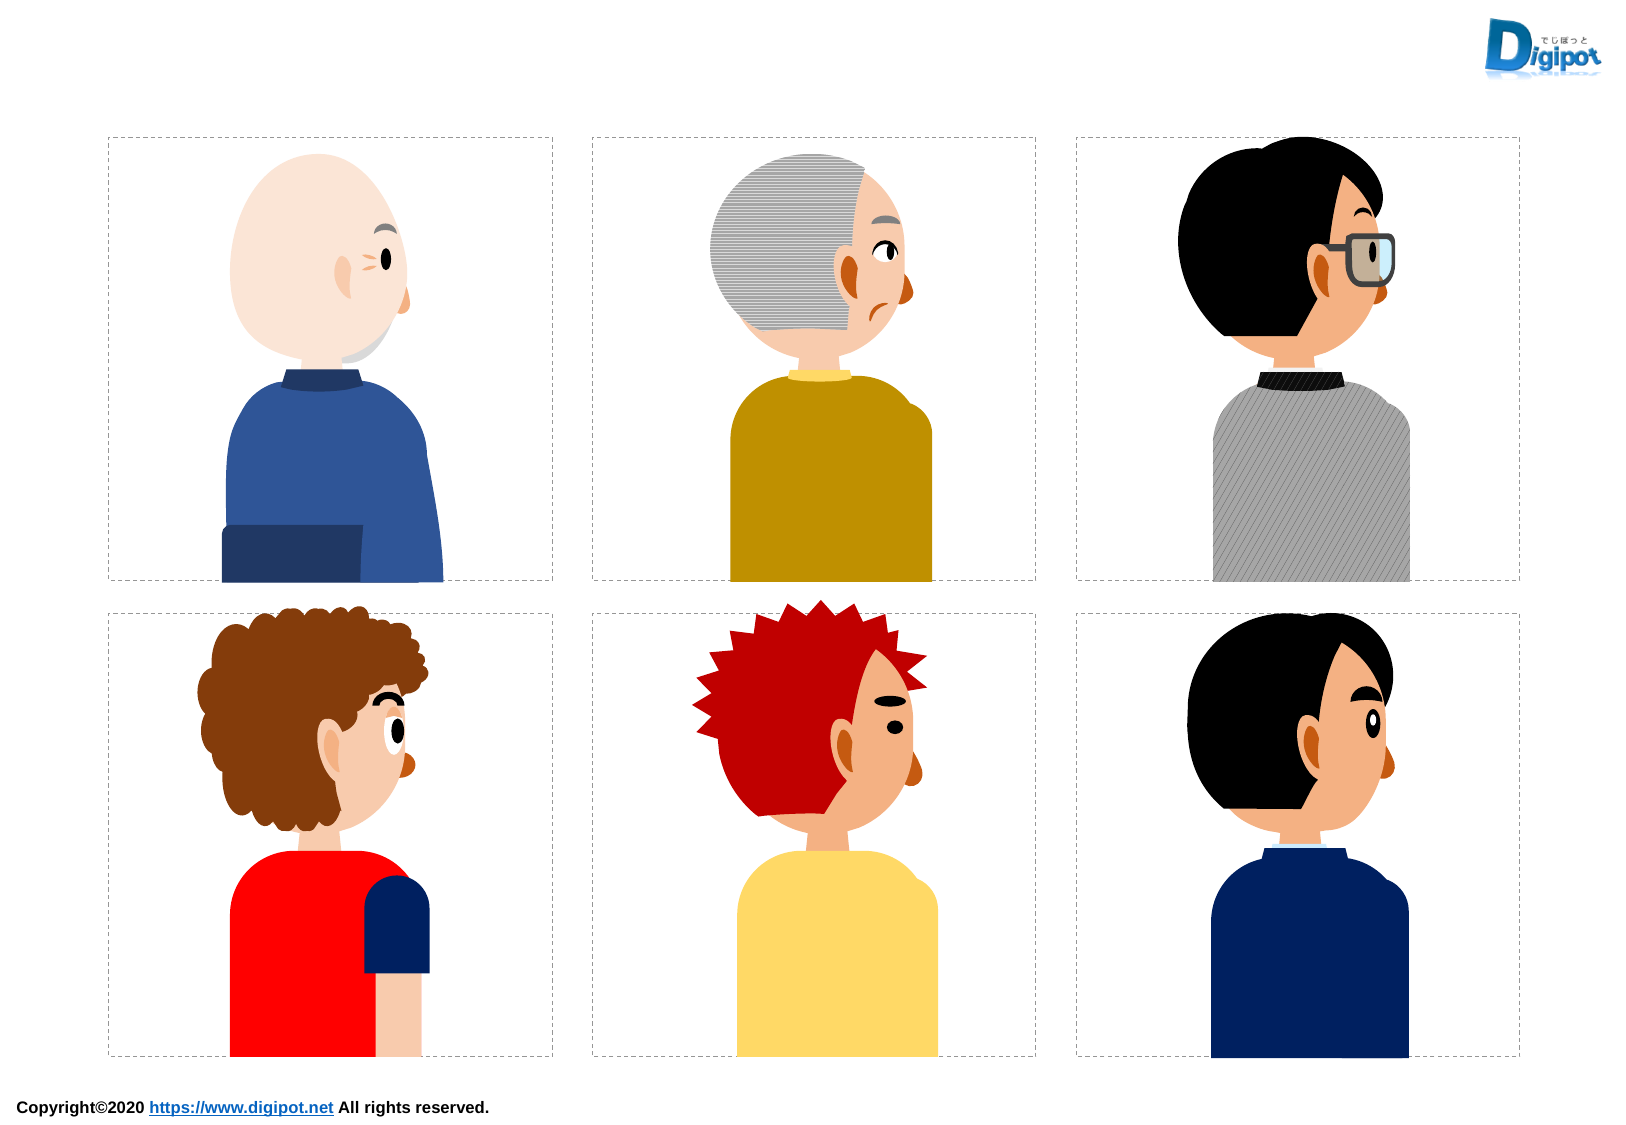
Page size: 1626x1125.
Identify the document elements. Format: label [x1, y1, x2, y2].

text_box [221, 153, 444, 583]
picture [1485, 18, 1602, 82]
text_box [1178, 137, 1411, 582]
text_box [1187, 613, 1409, 1059]
text_box [691, 599, 939, 1057]
text_box [197, 606, 430, 1057]
text_box [710, 153, 933, 582]
